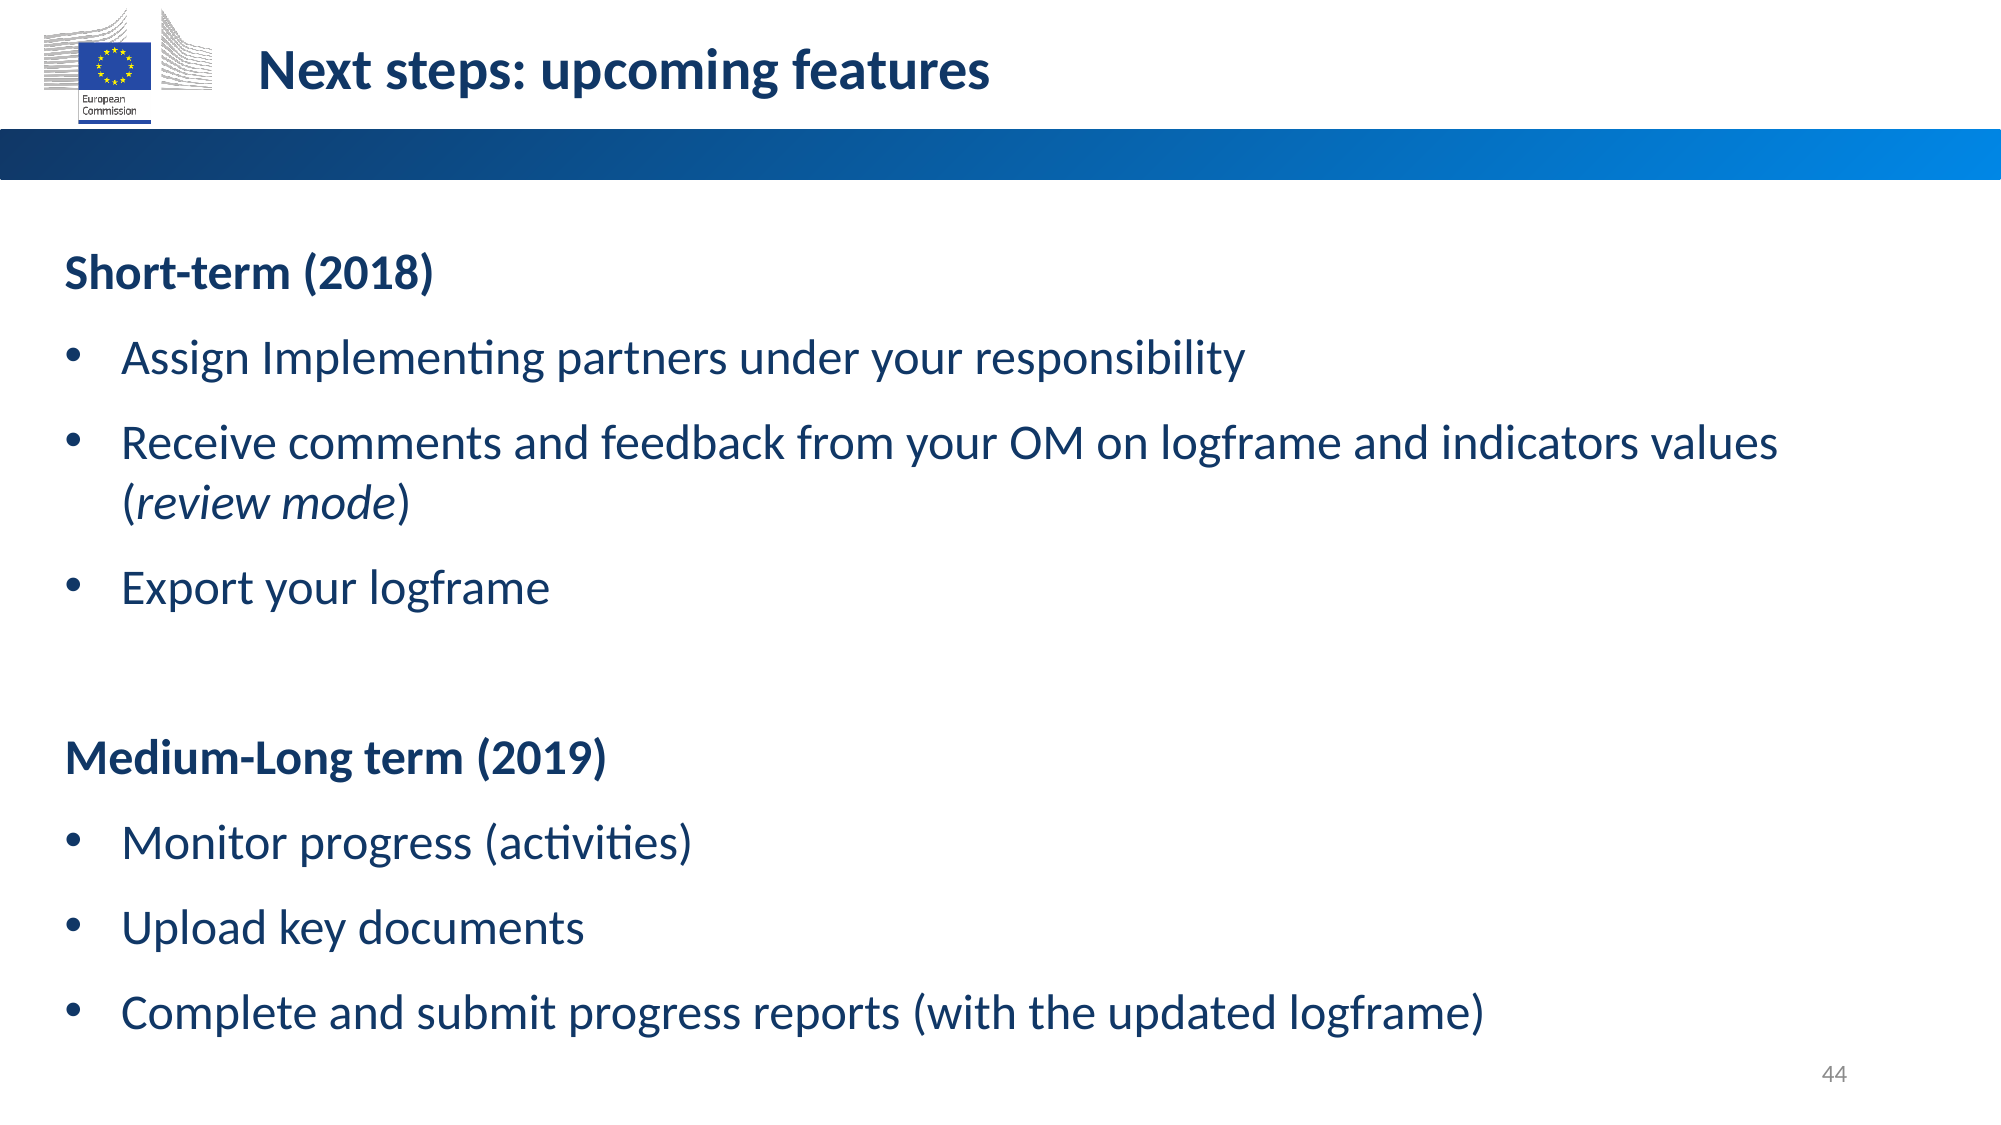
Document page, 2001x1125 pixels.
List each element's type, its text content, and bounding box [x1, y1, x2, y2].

text_box Short-term (2018) Assign Implementing partners under your responsibility Receive comments and feedback from your OM on logframe and indicators values (review mode) Export your logframe Medium-Long term (2019) Monitor progress (activities) Upload key documents Complete and submit progress reports (with the updated logframe) [49, 232, 1951, 922]
text_box Next steps: upcoming features [244, 23, 1485, 109]
picture [44, 8, 212, 124]
slide_number 44 [1412, 1042, 1863, 1103]
